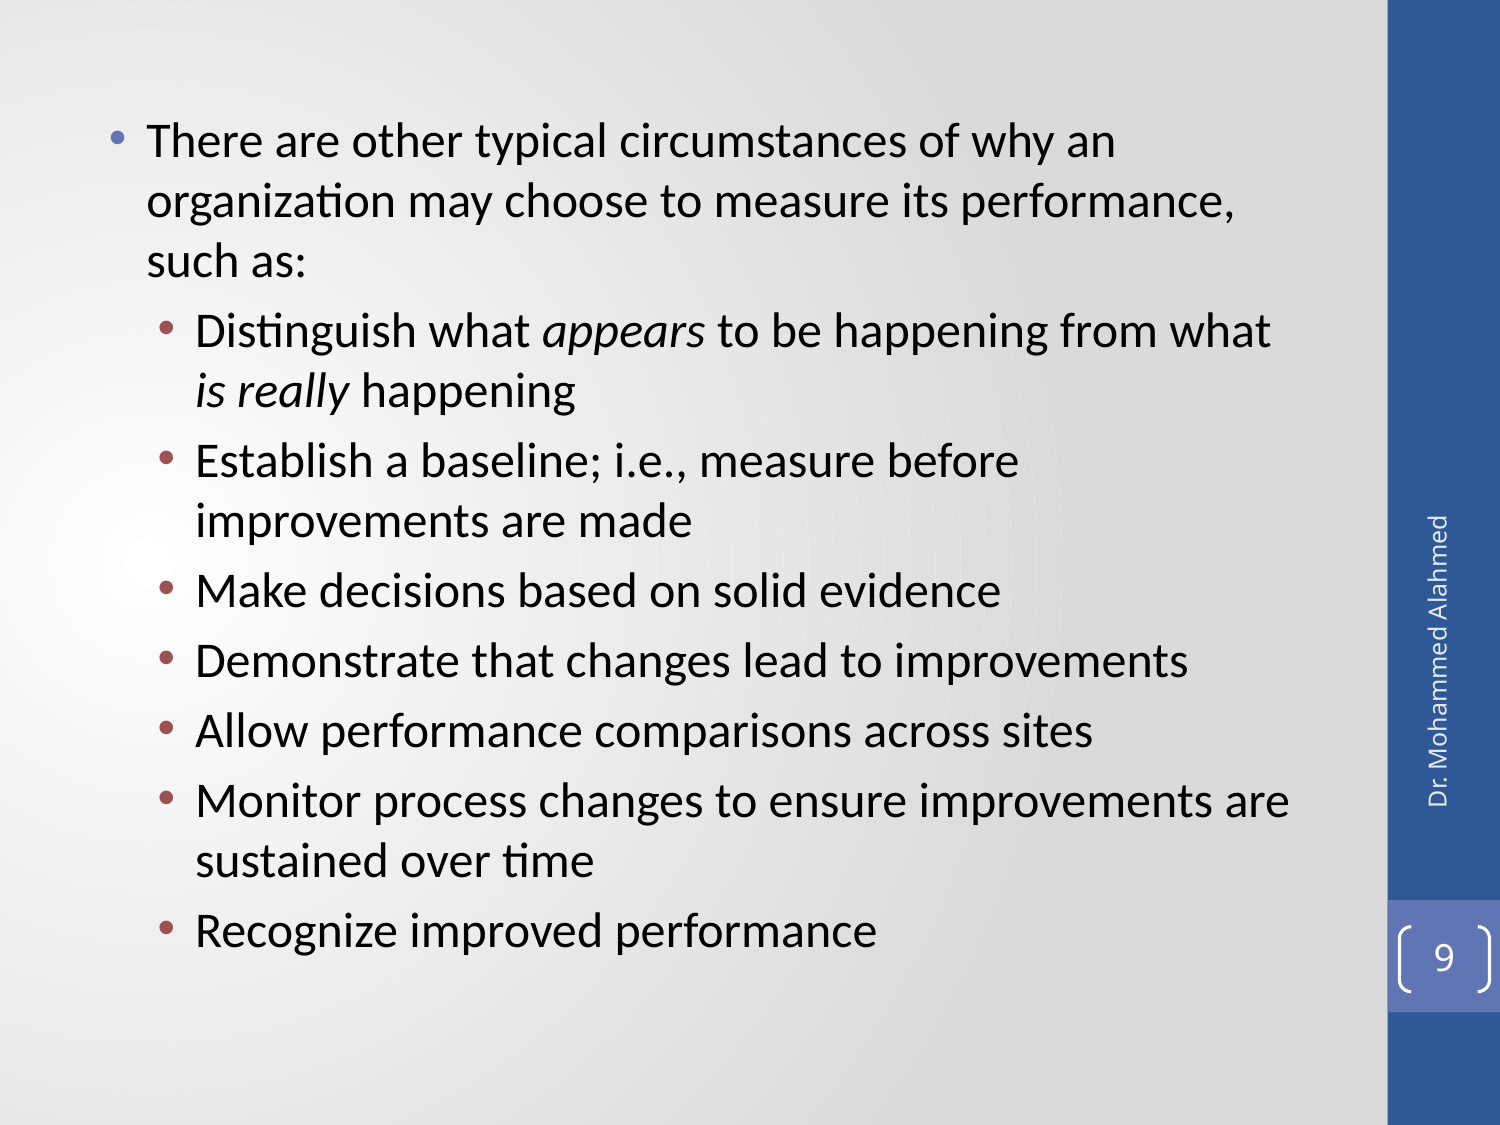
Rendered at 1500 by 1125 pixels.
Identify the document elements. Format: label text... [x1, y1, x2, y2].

list There are other typical circumstances of why an organization may choose to measure its performance, such as: Distinguish what appears to be happening from what is really happening Establish a baseline; i.e., measure before improvements are made Make decisions based on solid evidence Demonstrate that changes lead to improvements Allow performance comparisons across sites Monitor process changes to ensure improvements are sustained over time Recognize improved performance [75, 99, 1325, 1050]
footer Dr. Mohammed Alahmed [1408, 500, 1469, 889]
slide_number 9 [1397, 925, 1492, 994]
